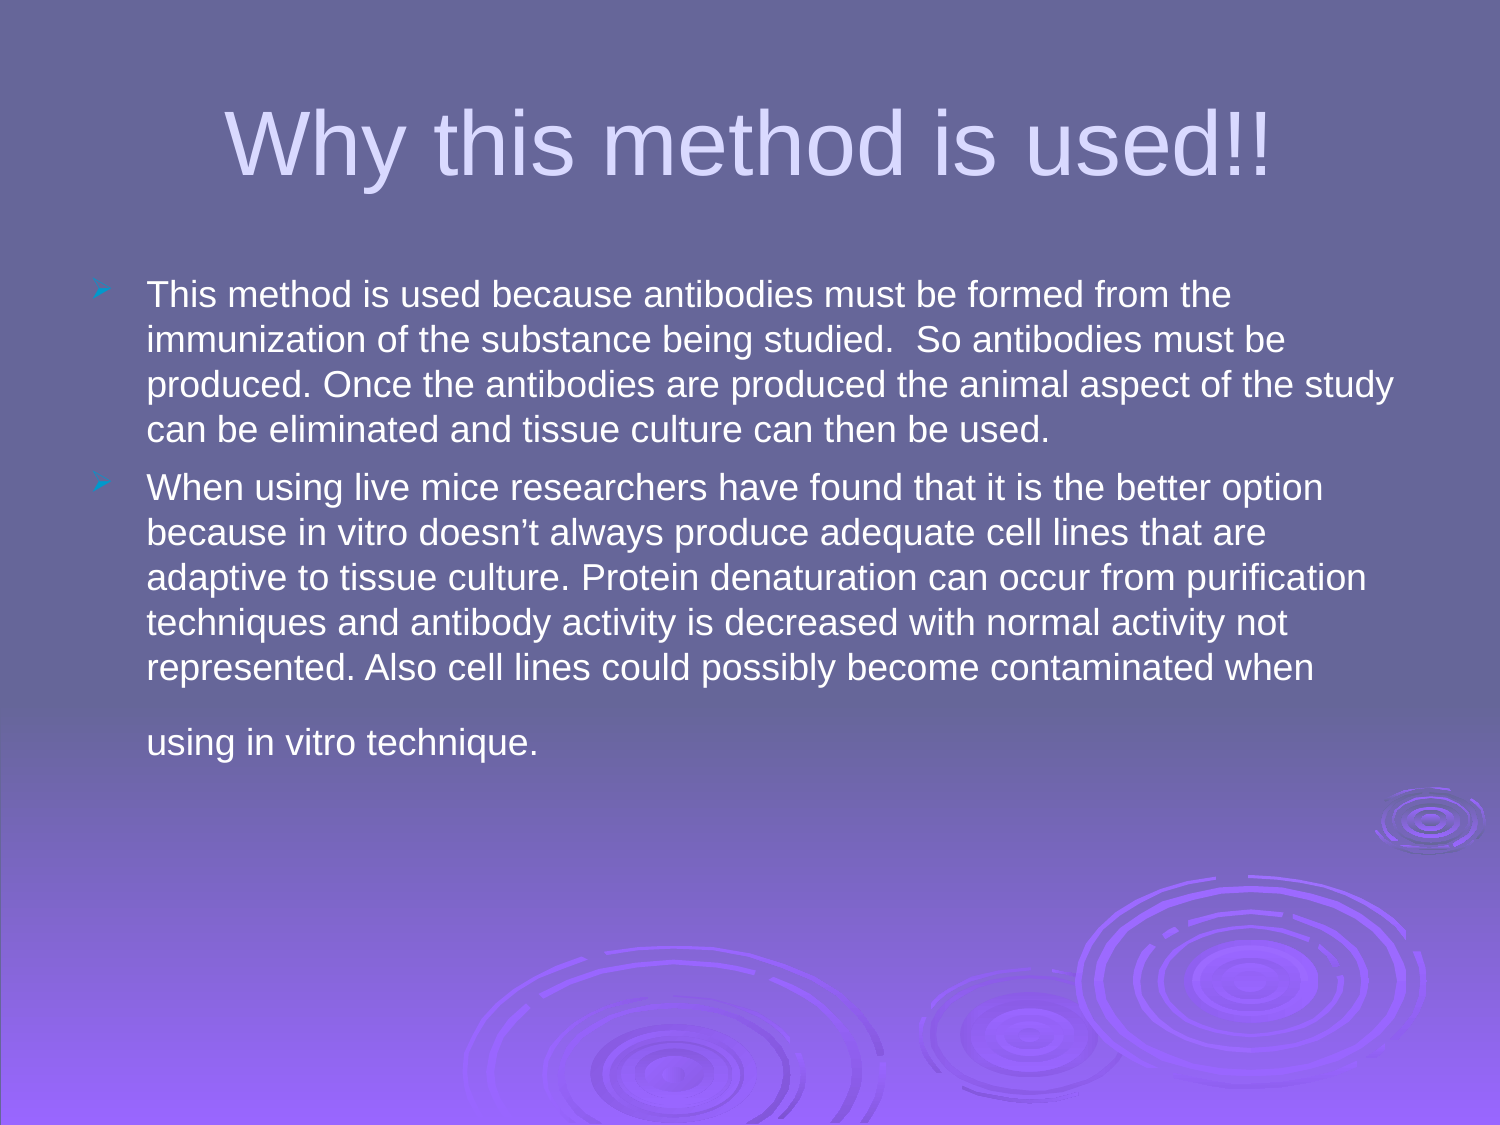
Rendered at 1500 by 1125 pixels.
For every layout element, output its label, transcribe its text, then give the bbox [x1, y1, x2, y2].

list This method is used because antibodies must be formed from the immunization of the substance being studied. So antibodies must be produced. Once the antibodies are produced the animal aspect of the study can be eliminated and tissue culture can then be used. When using live mice researchers have found that it is the better option because in vitro doesn’t always produce adequate cell lines that are adaptive to tissue culture. Protein denaturation can occur from purification techniques and antibody activity is decreased with normal activity not represented. Also cell lines could possibly become contaminated when using in vitro technique. [75, 262, 1425, 1005]
title Why this method is used!! [75, 45, 1425, 233]
